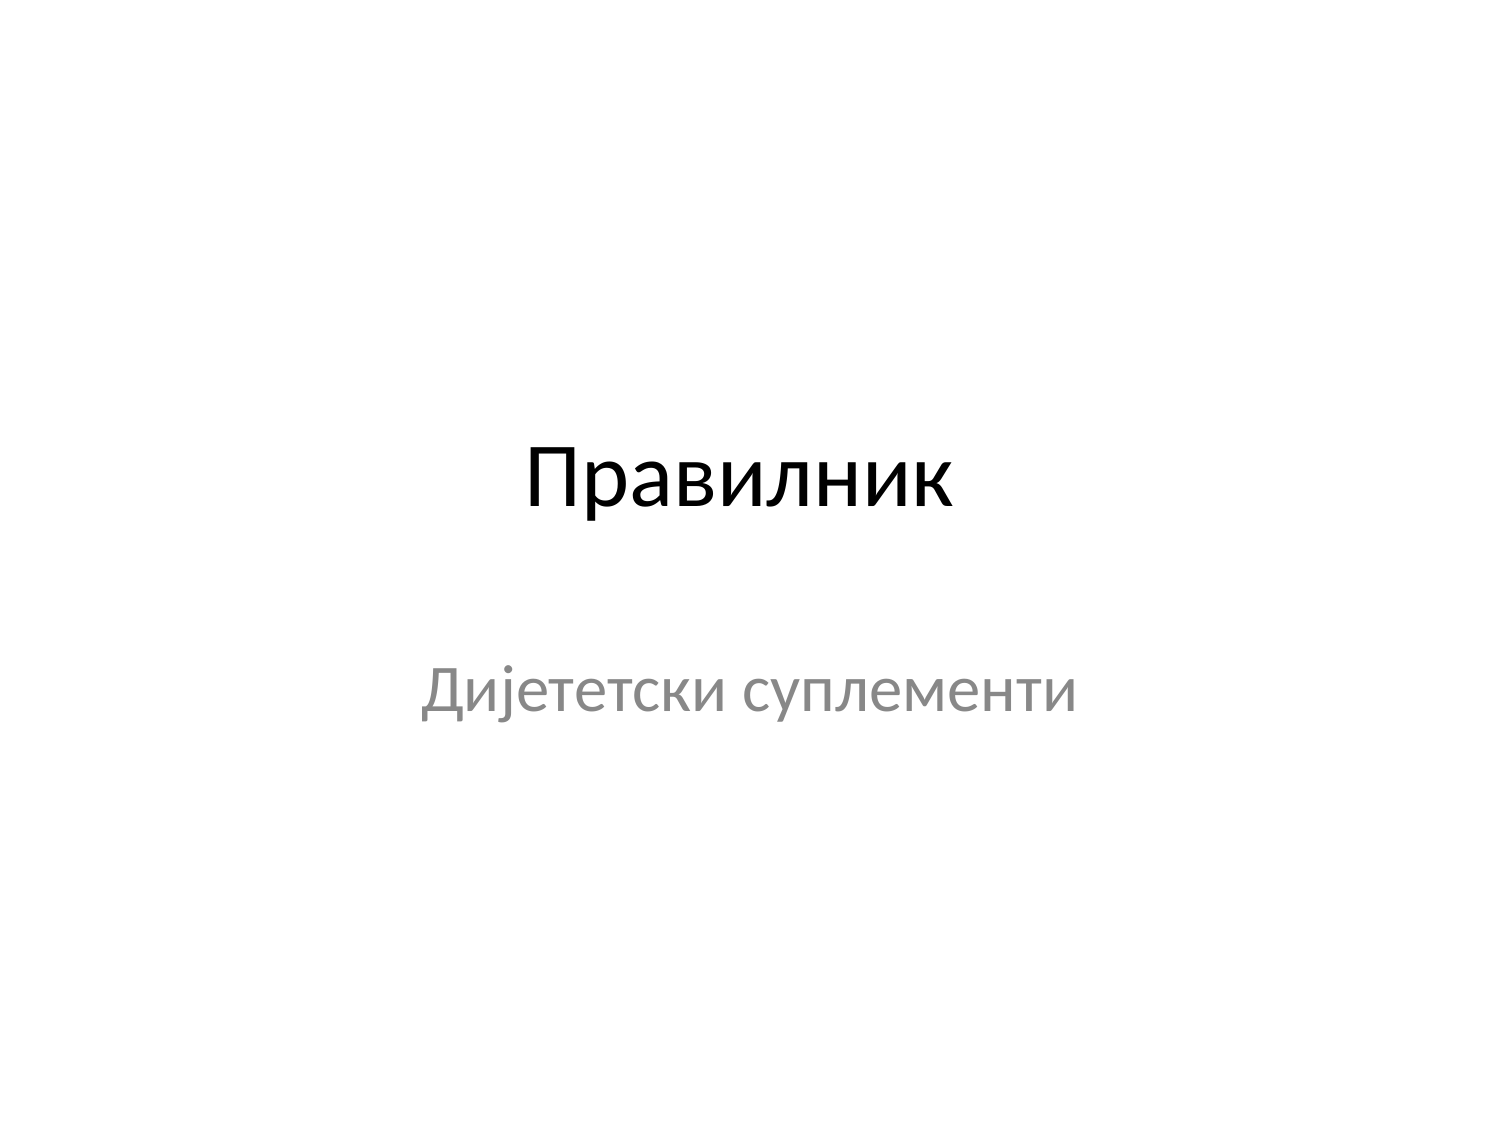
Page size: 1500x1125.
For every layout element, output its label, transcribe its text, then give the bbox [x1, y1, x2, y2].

subtitle Дијететски суплементи [225, 637, 1275, 925]
title Правилник [112, 349, 1388, 591]
